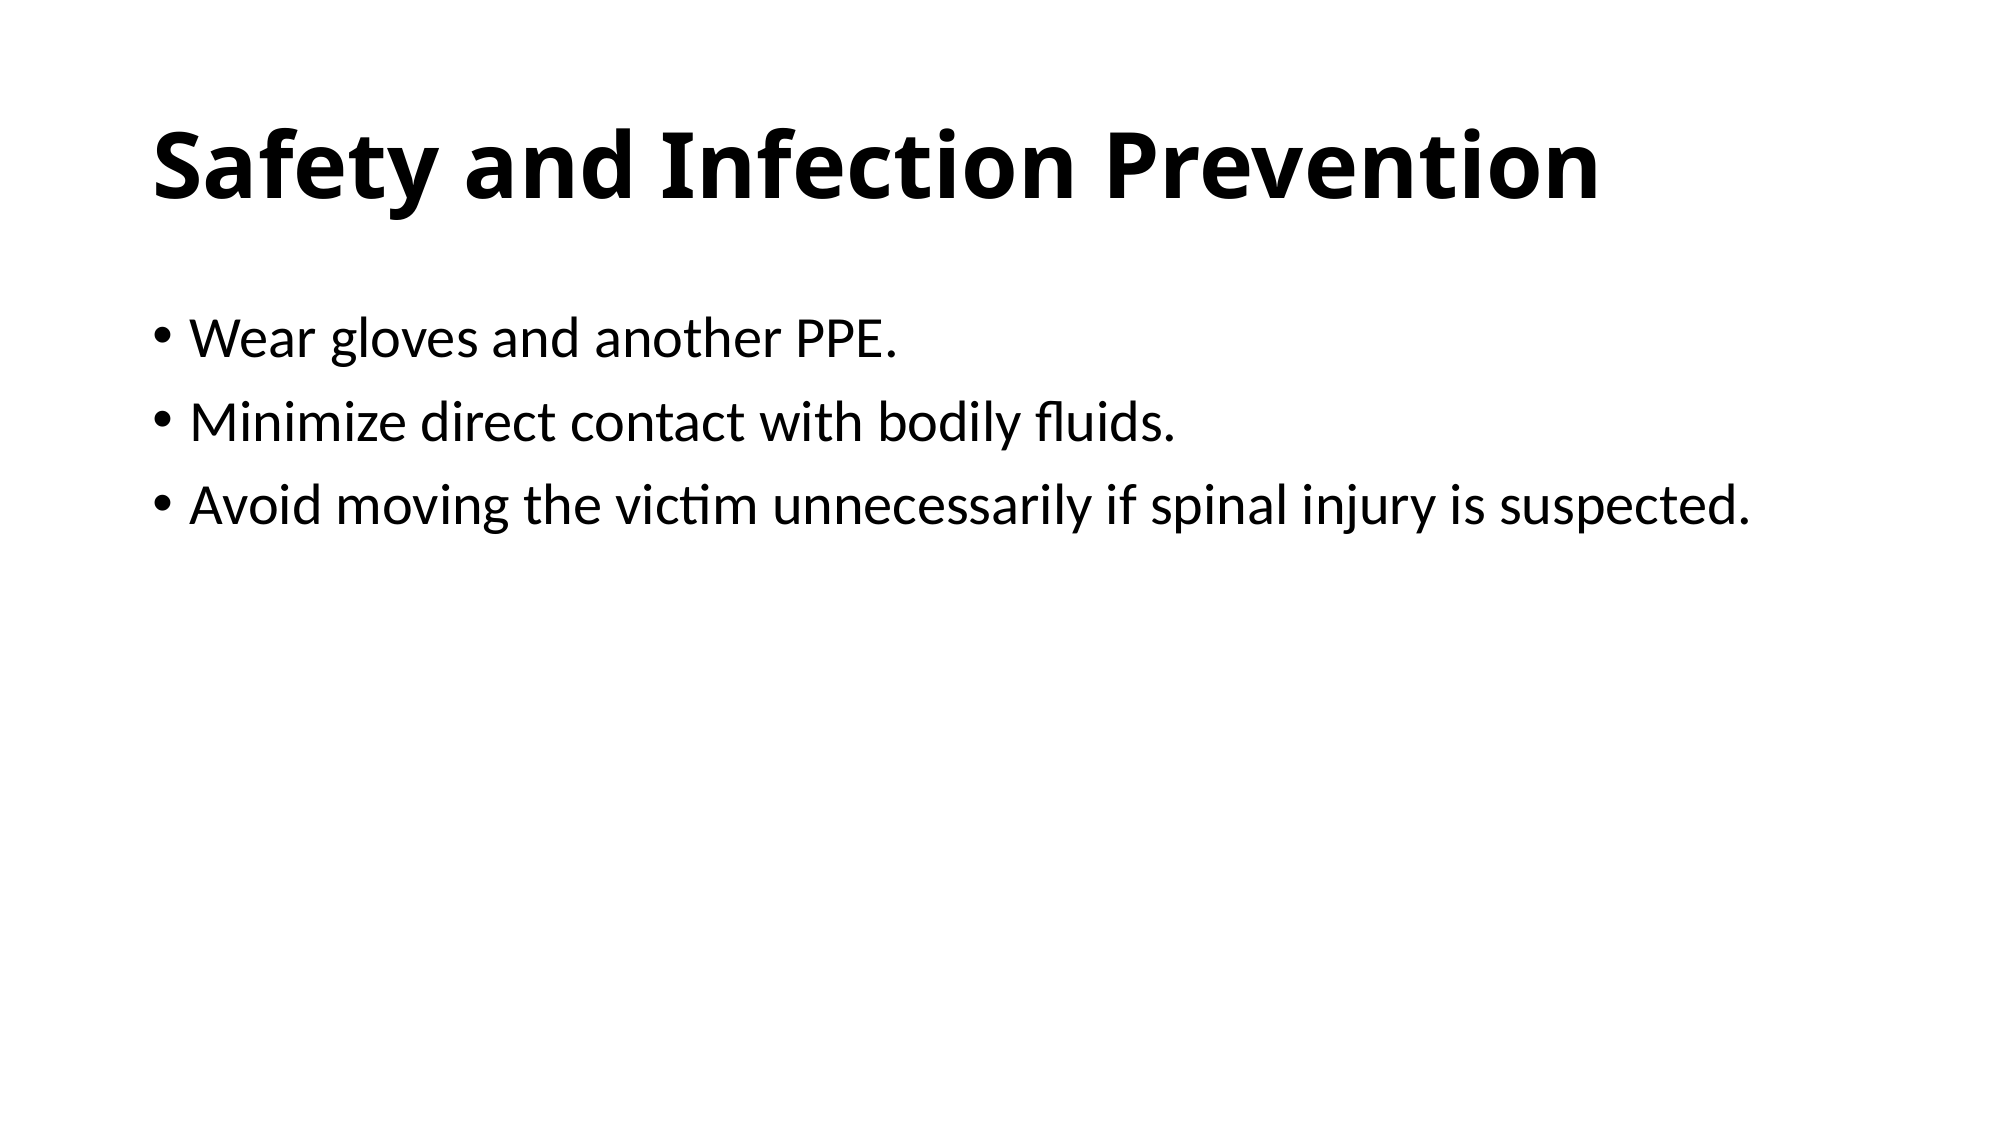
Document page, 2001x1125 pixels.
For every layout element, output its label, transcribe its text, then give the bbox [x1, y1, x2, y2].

title Safety and Infection Prevention [137, 59, 1863, 278]
list Wear gloves and another PPE. Minimize direct contact with bodily fluids. Avoid moving the victim unnecessarily if spinal injury is suspected. [137, 299, 1863, 1014]
